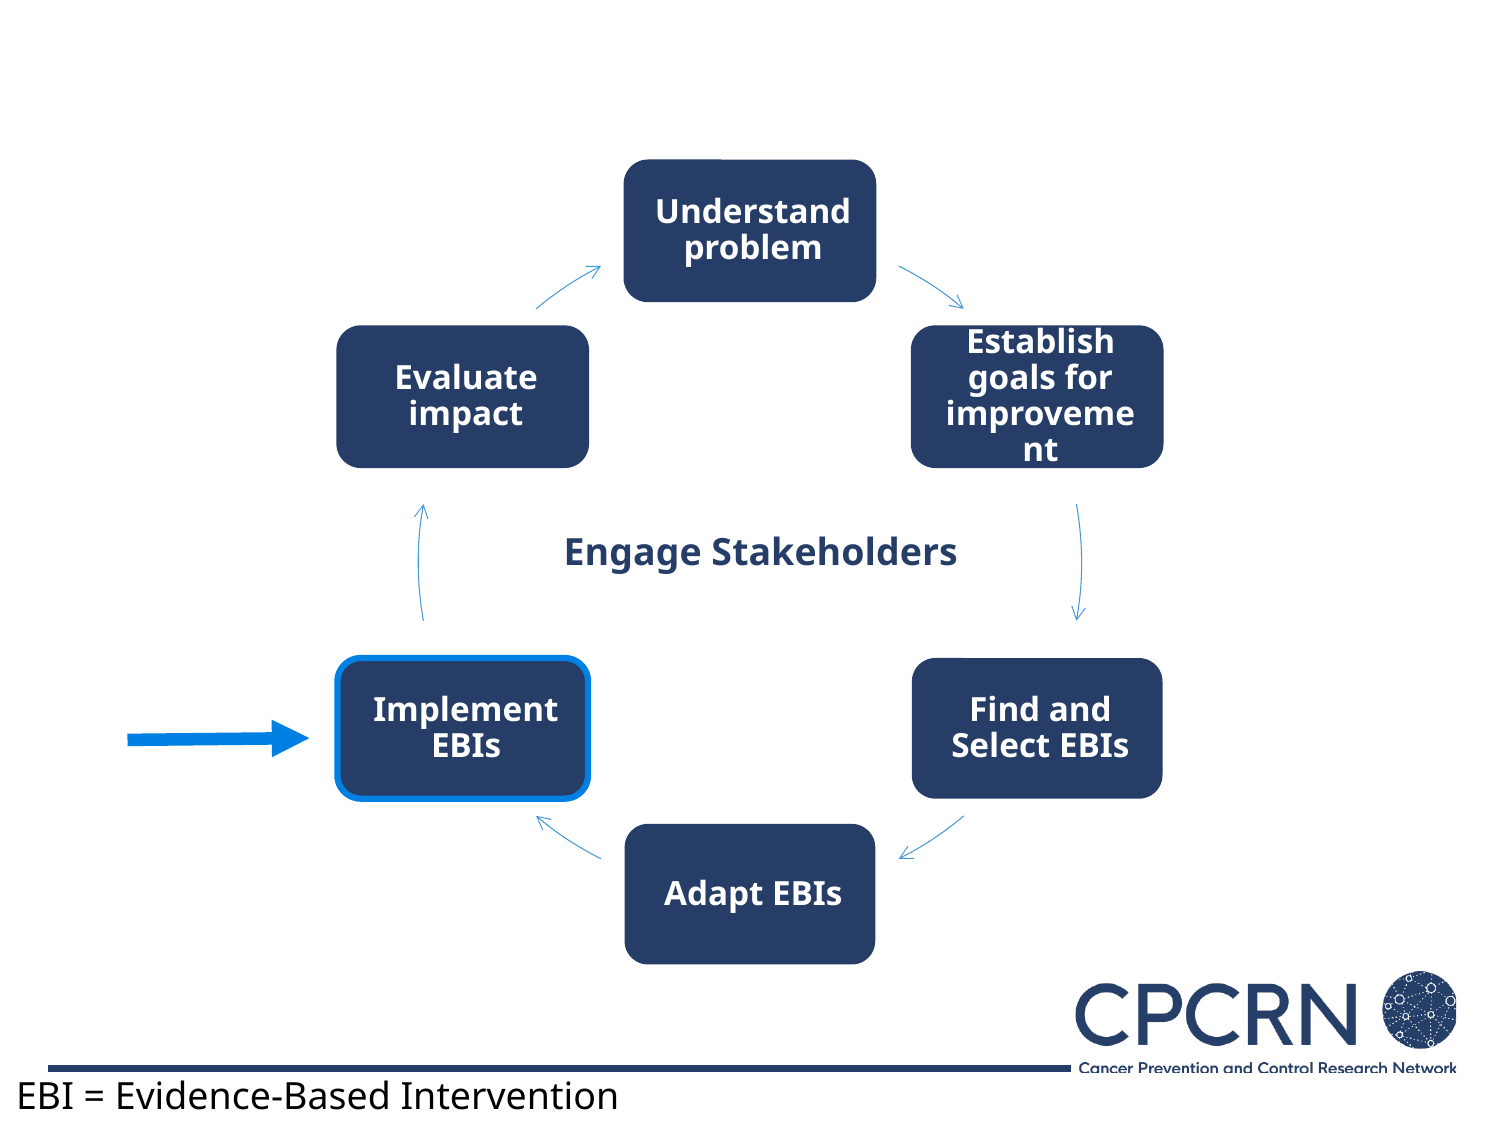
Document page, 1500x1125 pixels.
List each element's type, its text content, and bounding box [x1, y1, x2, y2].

text_box EBI = Evidence-Based Intervention [1, 1064, 635, 1125]
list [0, 160, 1500, 965]
